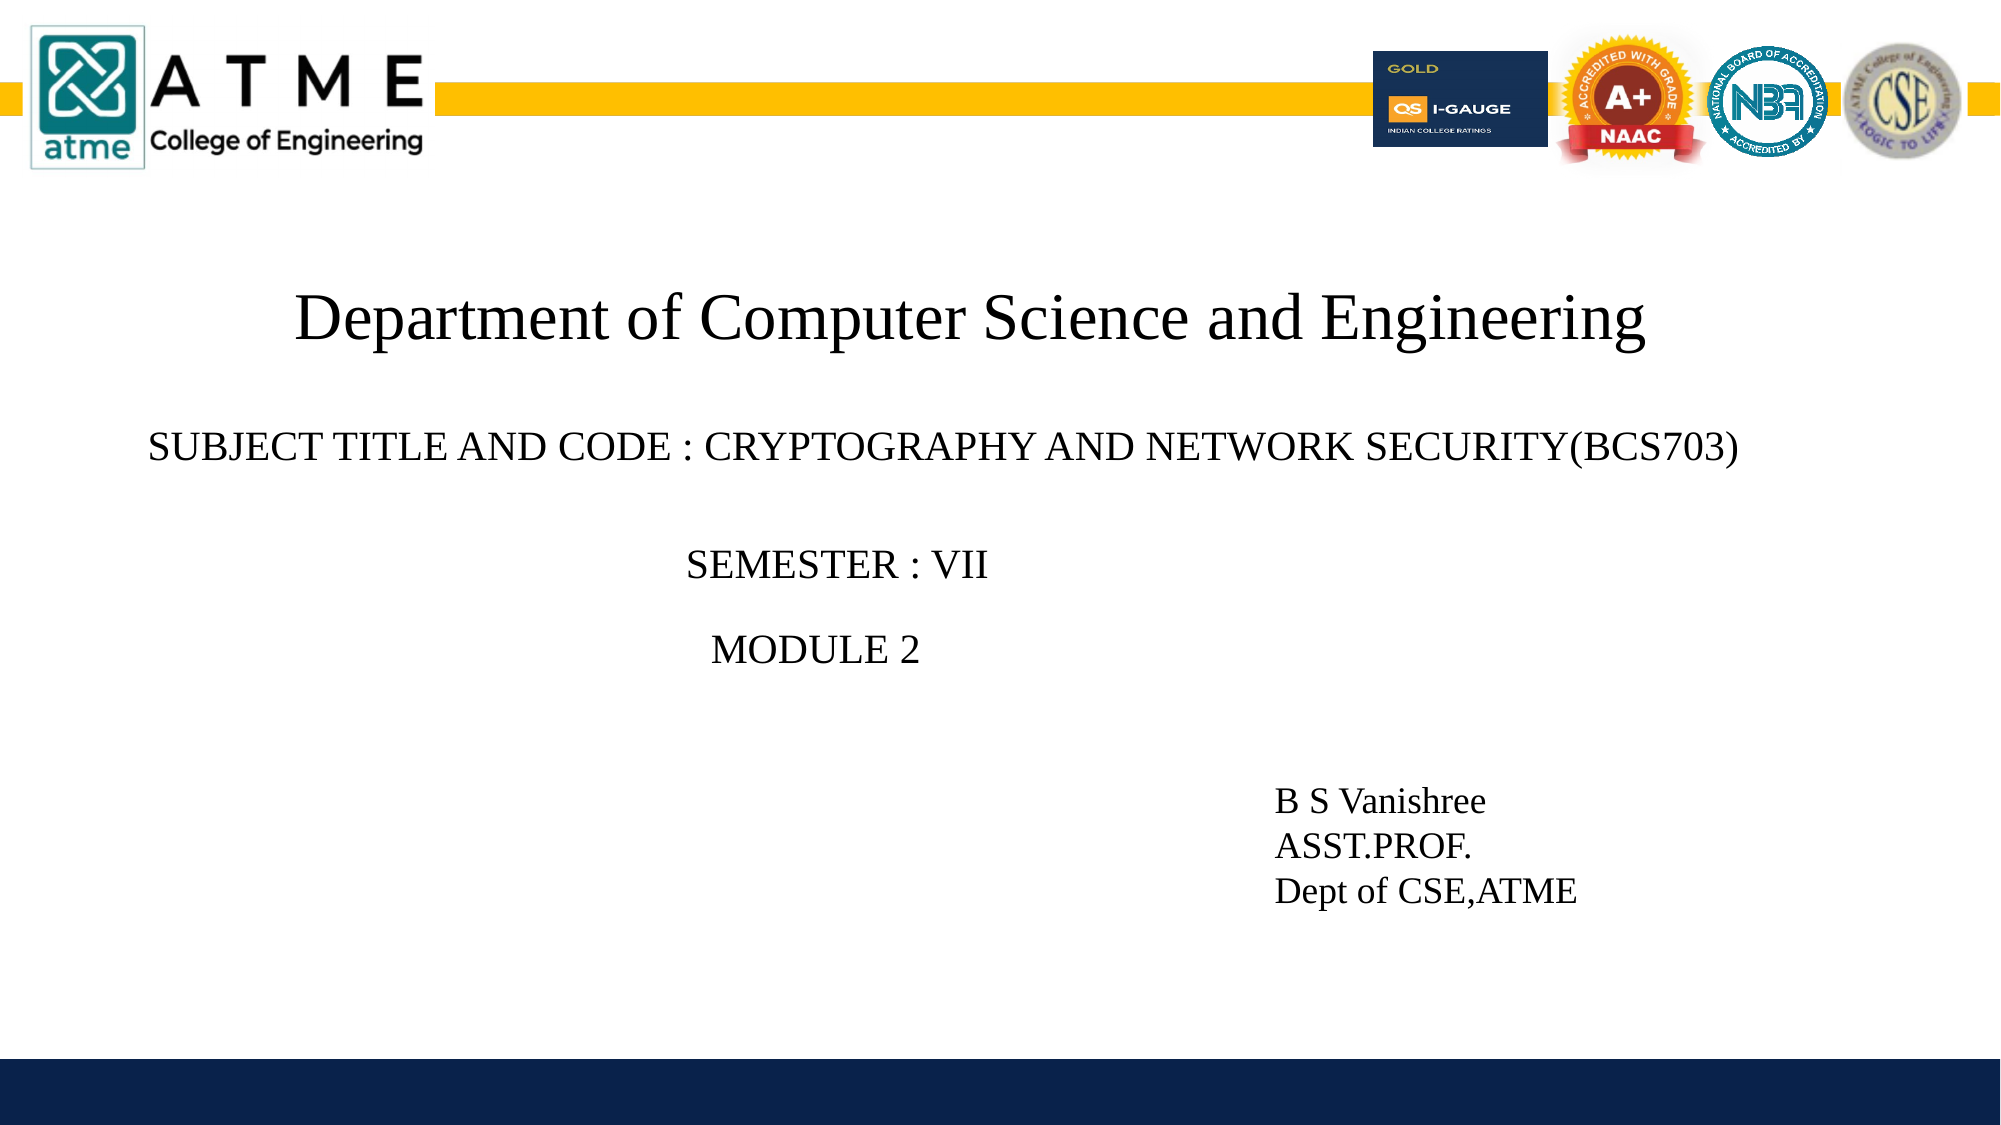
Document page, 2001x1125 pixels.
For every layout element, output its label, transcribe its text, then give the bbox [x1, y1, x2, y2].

picture [1840, 26, 1968, 176]
picture [0, 1059, 2001, 1125]
text_box MODULE 2 [696, 614, 1697, 680]
text_box SUBJECT TITLE AND CODE : CRYPTOGRAPHY AND NETWORK SECURITY(BCS703) [132, 411, 1765, 477]
picture [1373, 20, 1828, 180]
picture [22, 15, 435, 178]
text_box Department of Computer Science and Engineering [280, 266, 1697, 361]
text_box SEMESTER : VII [671, 529, 1672, 595]
text_box B S Vanishree ASST.PROF. Dept of CSE,ATME [1259, 768, 2000, 919]
